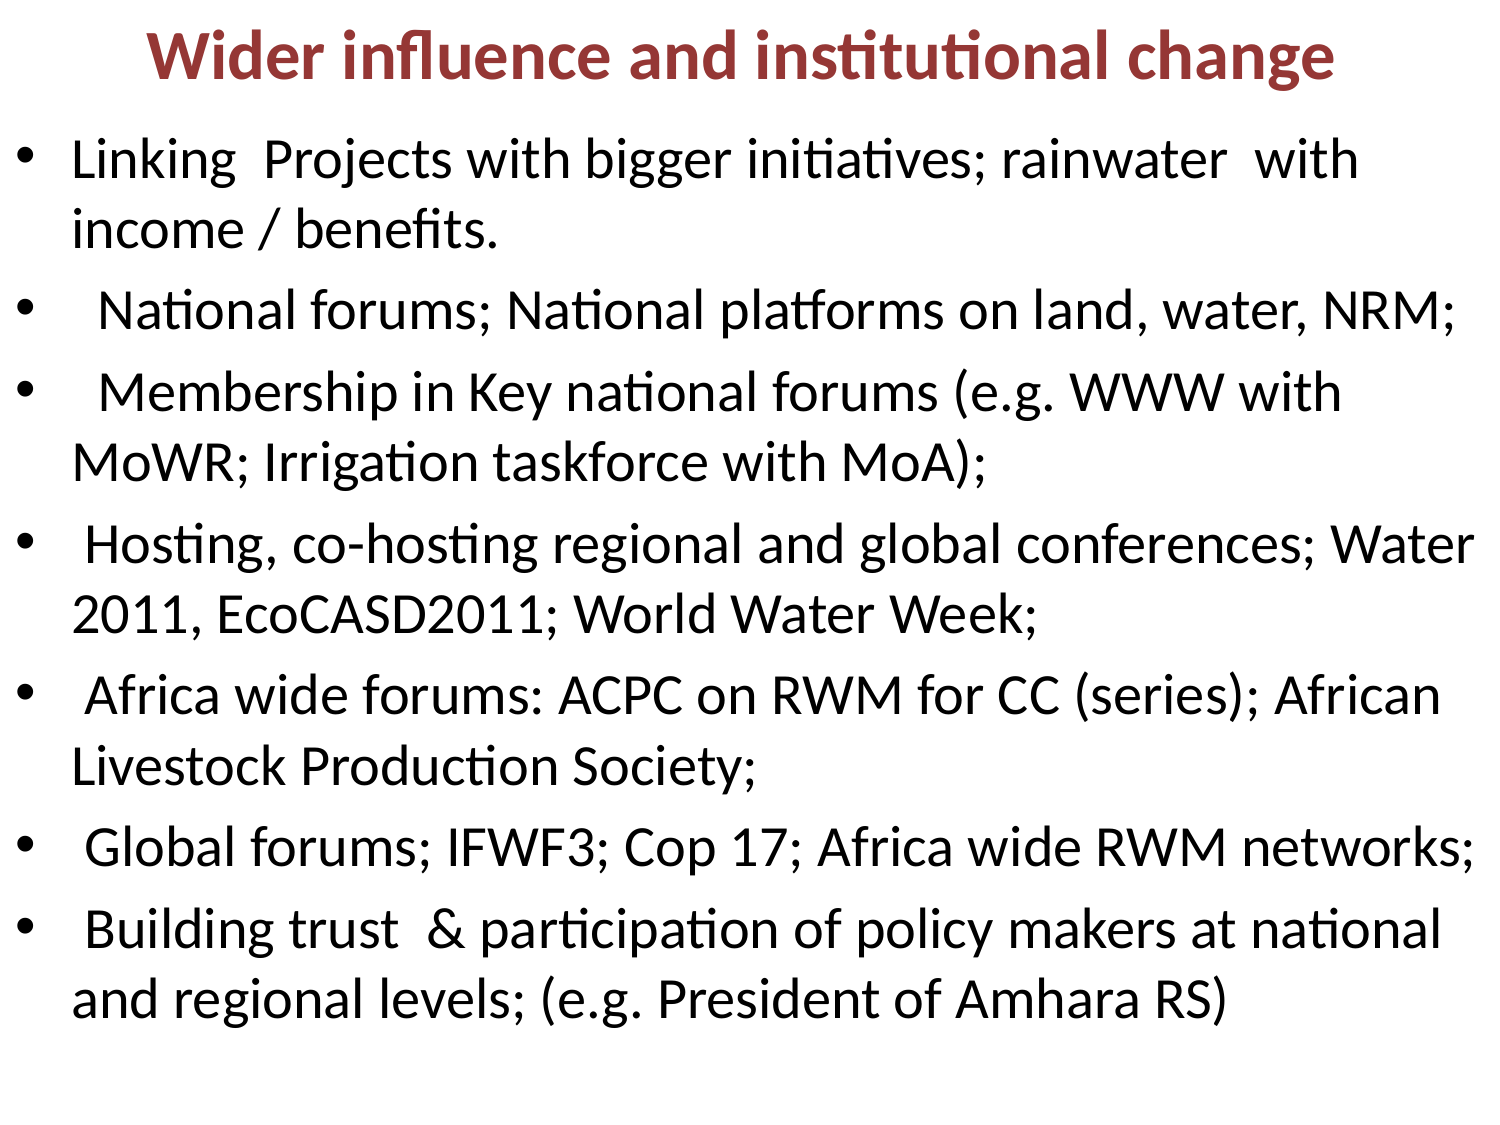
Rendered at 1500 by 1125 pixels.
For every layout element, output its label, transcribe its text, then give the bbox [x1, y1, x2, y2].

list Linking Projects with bigger initiatives; rainwater with income / benefits. National forums; National platforms on land, water, NRM; Membership in Key national forums (e.g. WWW with MoWR; Irrigation taskforce with MoA); Hosting, co-hosting regional and global conferences; Water 2011, EcoCASD2011; World Water Week; Africa wide forums: ACPC on RWM for CC (series); African Livestock Production Society; Global forums; IFWF3; Cop 17; Africa wide RWM networks; Building trust & participation of policy makers at national and regional levels; (e.g. President of Amhara RS) [0, 112, 1500, 938]
title Wider influence and institutional change [0, 0, 1500, 112]
